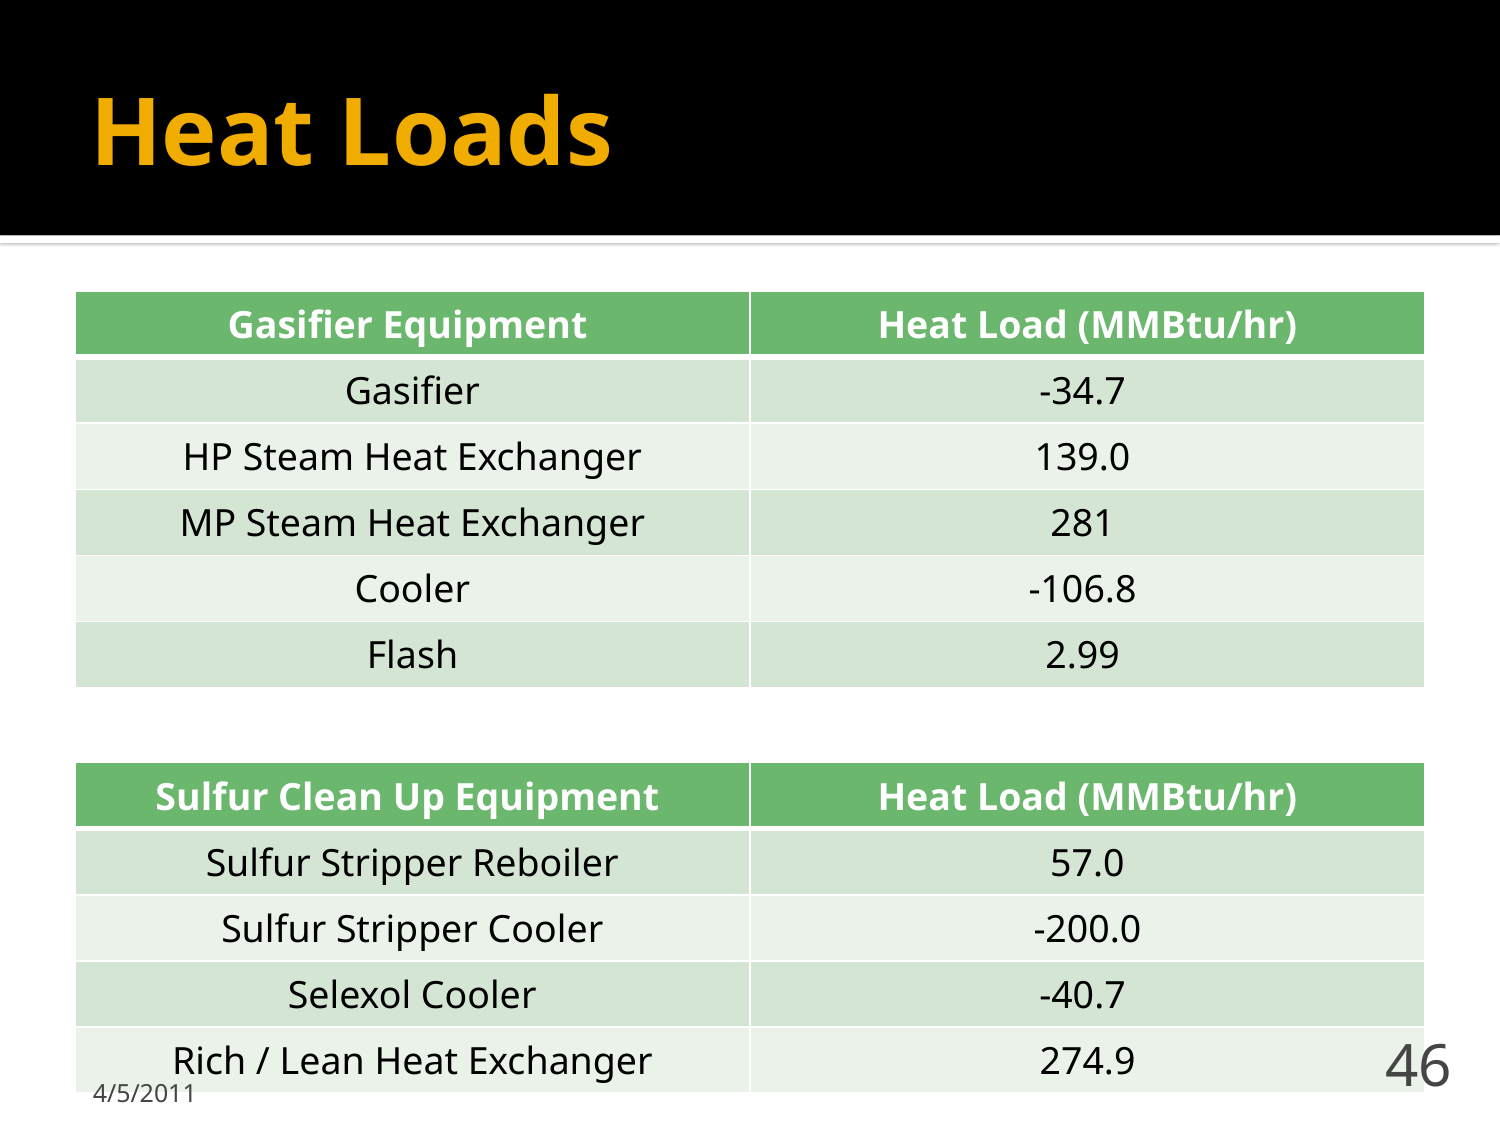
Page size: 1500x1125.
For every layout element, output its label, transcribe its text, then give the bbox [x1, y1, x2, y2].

table_cell Flash [76, 622, 749, 687]
table_cell 57.0 [751, 831, 1424, 894]
table_header Gasifier Equipment [76, 292, 749, 354]
table_cell Sulfur Stripper Cooler [76, 896, 749, 960]
table_cell 2.99 [751, 622, 1424, 687]
table_cell 274.9 [751, 1028, 1424, 1092]
slide_number 46 [1345, 1062, 1467, 1108]
title Heat Loads [75, 25, 1425, 231]
table_cell Selexol Cooler [76, 962, 749, 1026]
table_header Sulfur Clean Up Equipment [76, 763, 749, 826]
table_cell -200.0 [751, 896, 1424, 960]
table_cell -34.7 [751, 360, 1424, 422]
table_cell Gasifier [76, 360, 749, 422]
table_cell Sulfur Stripper Reboiler [76, 831, 749, 894]
table_cell -106.8 [751, 556, 1424, 621]
table_cell HP Steam Heat Exchanger [76, 424, 749, 489]
table_cell 281 [751, 490, 1424, 555]
table_header Heat Load (MMBtu/hr) [751, 292, 1424, 354]
table_cell MP Steam Heat Exchanger [76, 490, 749, 555]
table_header Heat Load (MMBtu/hr) [751, 763, 1424, 826]
table_cell -40.7 [751, 962, 1424, 1026]
table_cell 139.0 [751, 424, 1424, 489]
table_cell Rich / Lean Heat Exchanger [76, 1028, 749, 1092]
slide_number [75, 1062, 425, 1108]
table_cell Cooler [76, 556, 749, 621]
